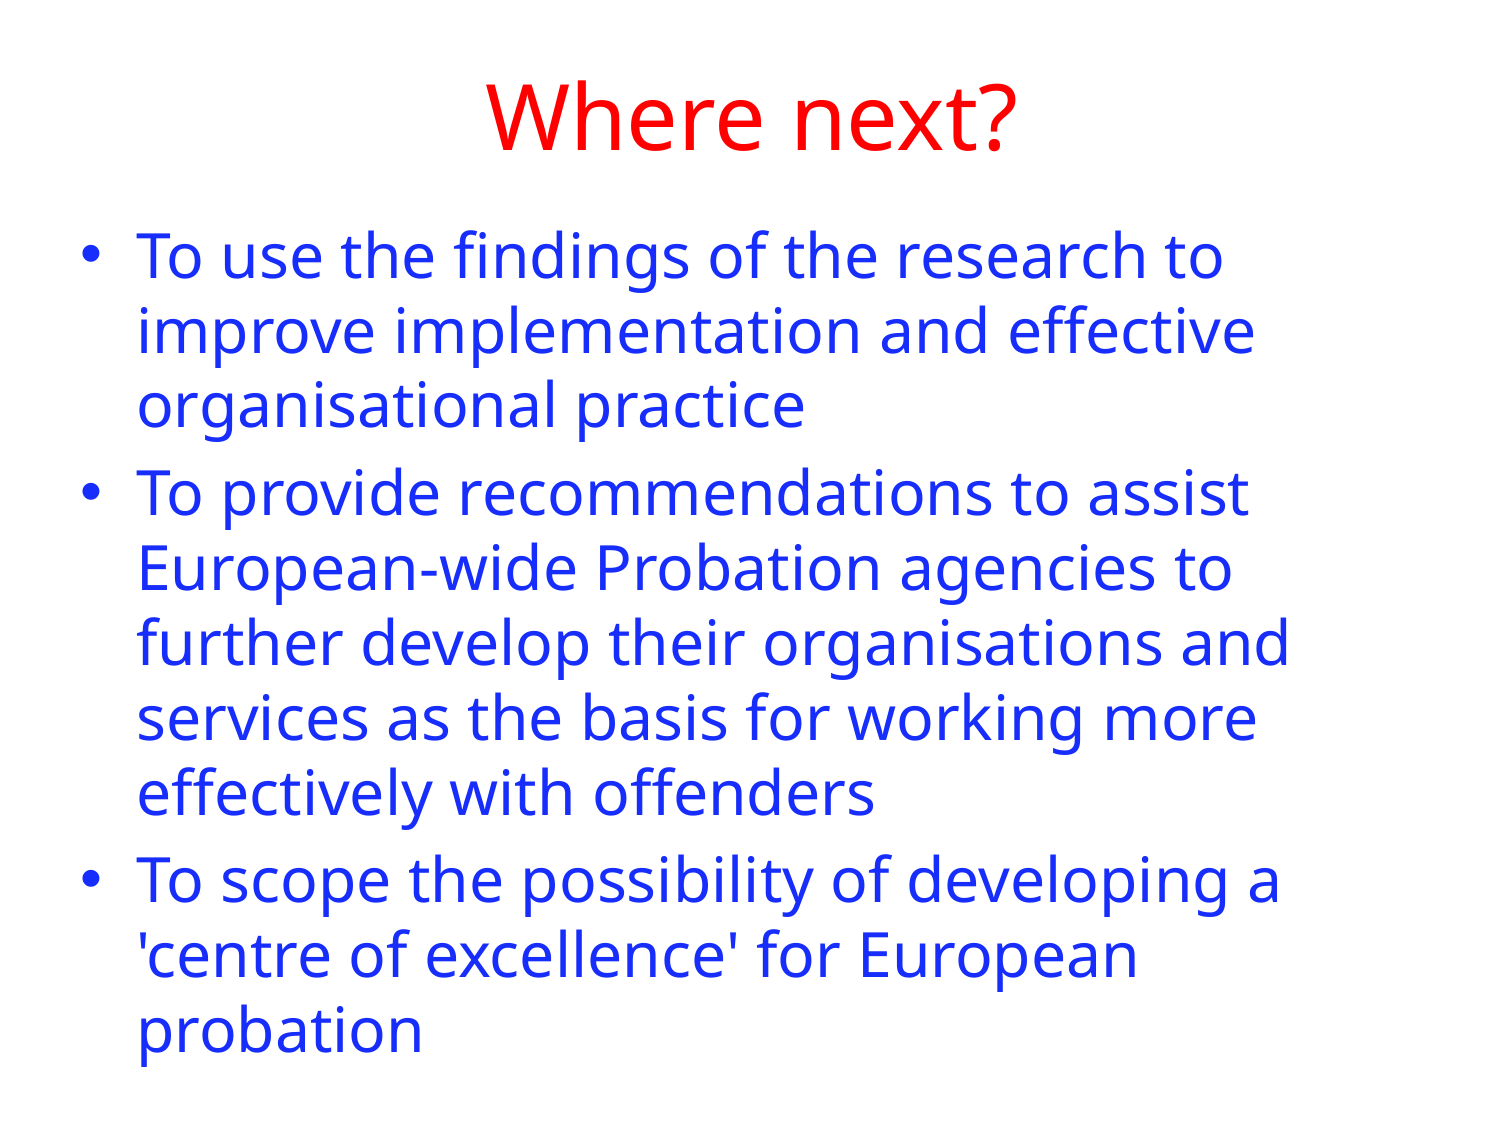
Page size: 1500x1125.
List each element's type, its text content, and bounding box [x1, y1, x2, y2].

list To use the findings of the research to improve implementation and effective organisational practice To provide recommendations to assist European-wide Probation agencies to further develop their organisations and services as the basis for working more effectively with offenders To scope the possibility of developing a 'centre of excellence' for European probation [64, 208, 1415, 951]
title Where next? [76, 30, 1427, 197]
